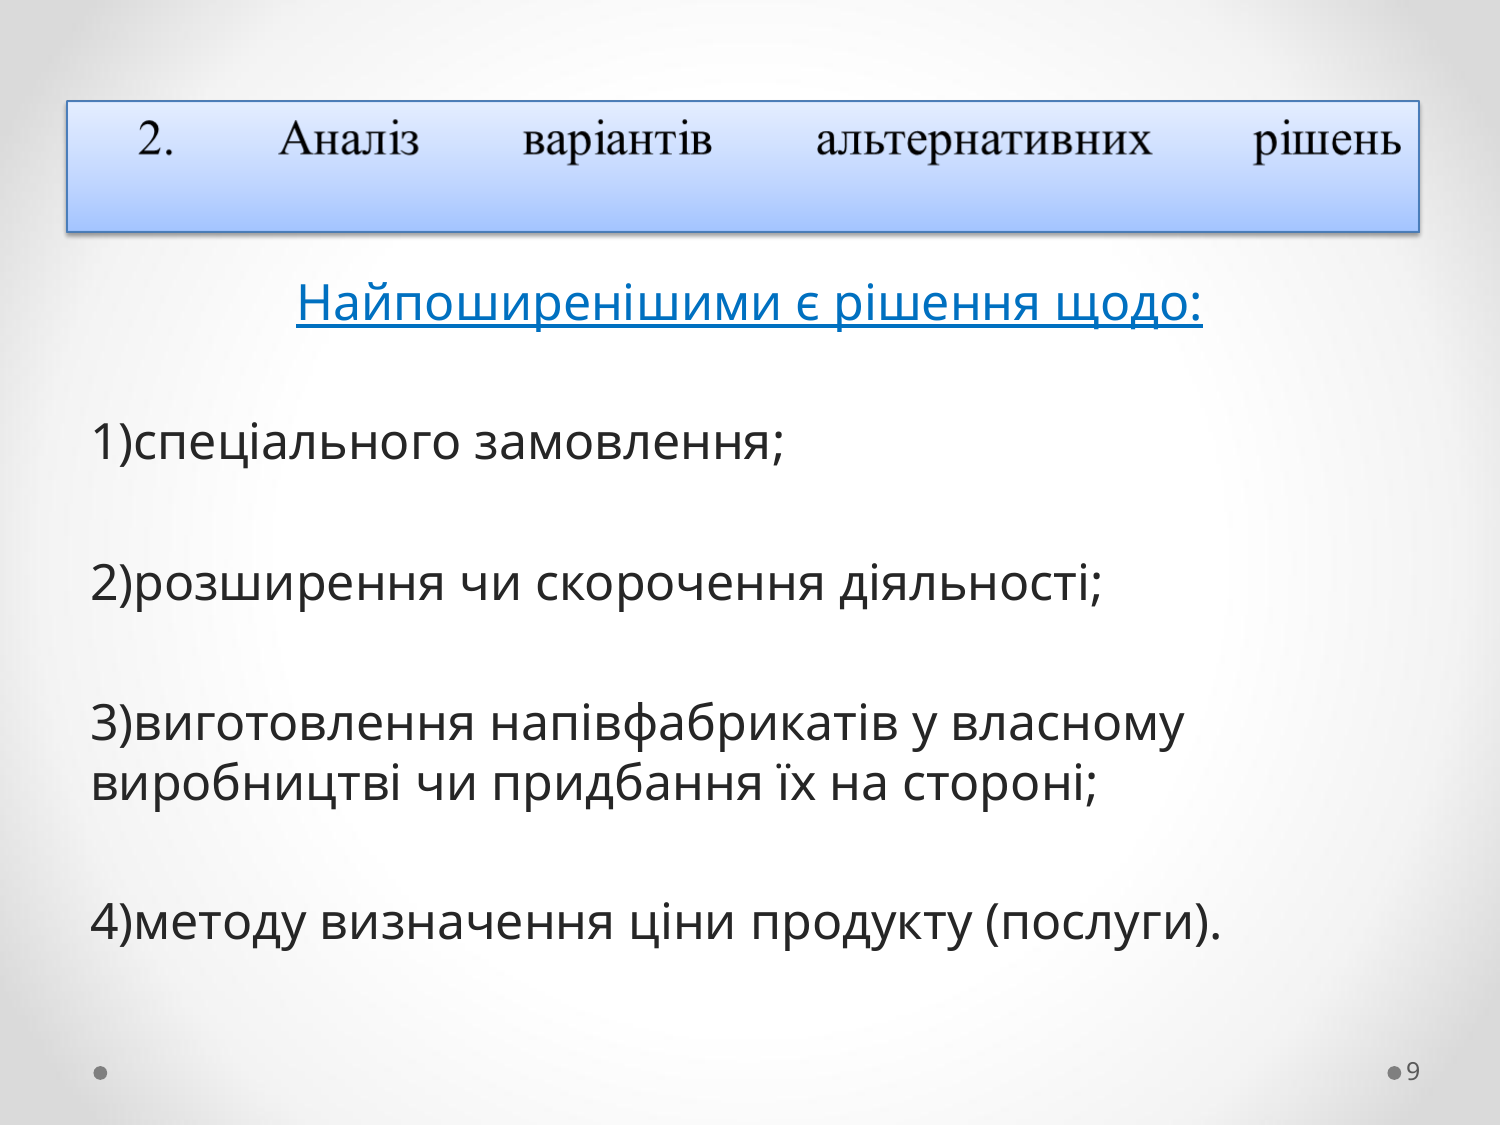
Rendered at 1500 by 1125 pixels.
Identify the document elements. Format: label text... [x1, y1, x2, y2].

picture [0, 0, 1500, 1125]
list Найпоширенішими є рішення щодо: спеціального замовлення; розширення чи скорочення діяльності; виготовлення напівфабрикатів у власному виробництві чи придбання їх на стороні; методу визначення ціни продукту (послуги). [75, 262, 1425, 1005]
text_box 9 [1401, 1042, 1494, 1103]
